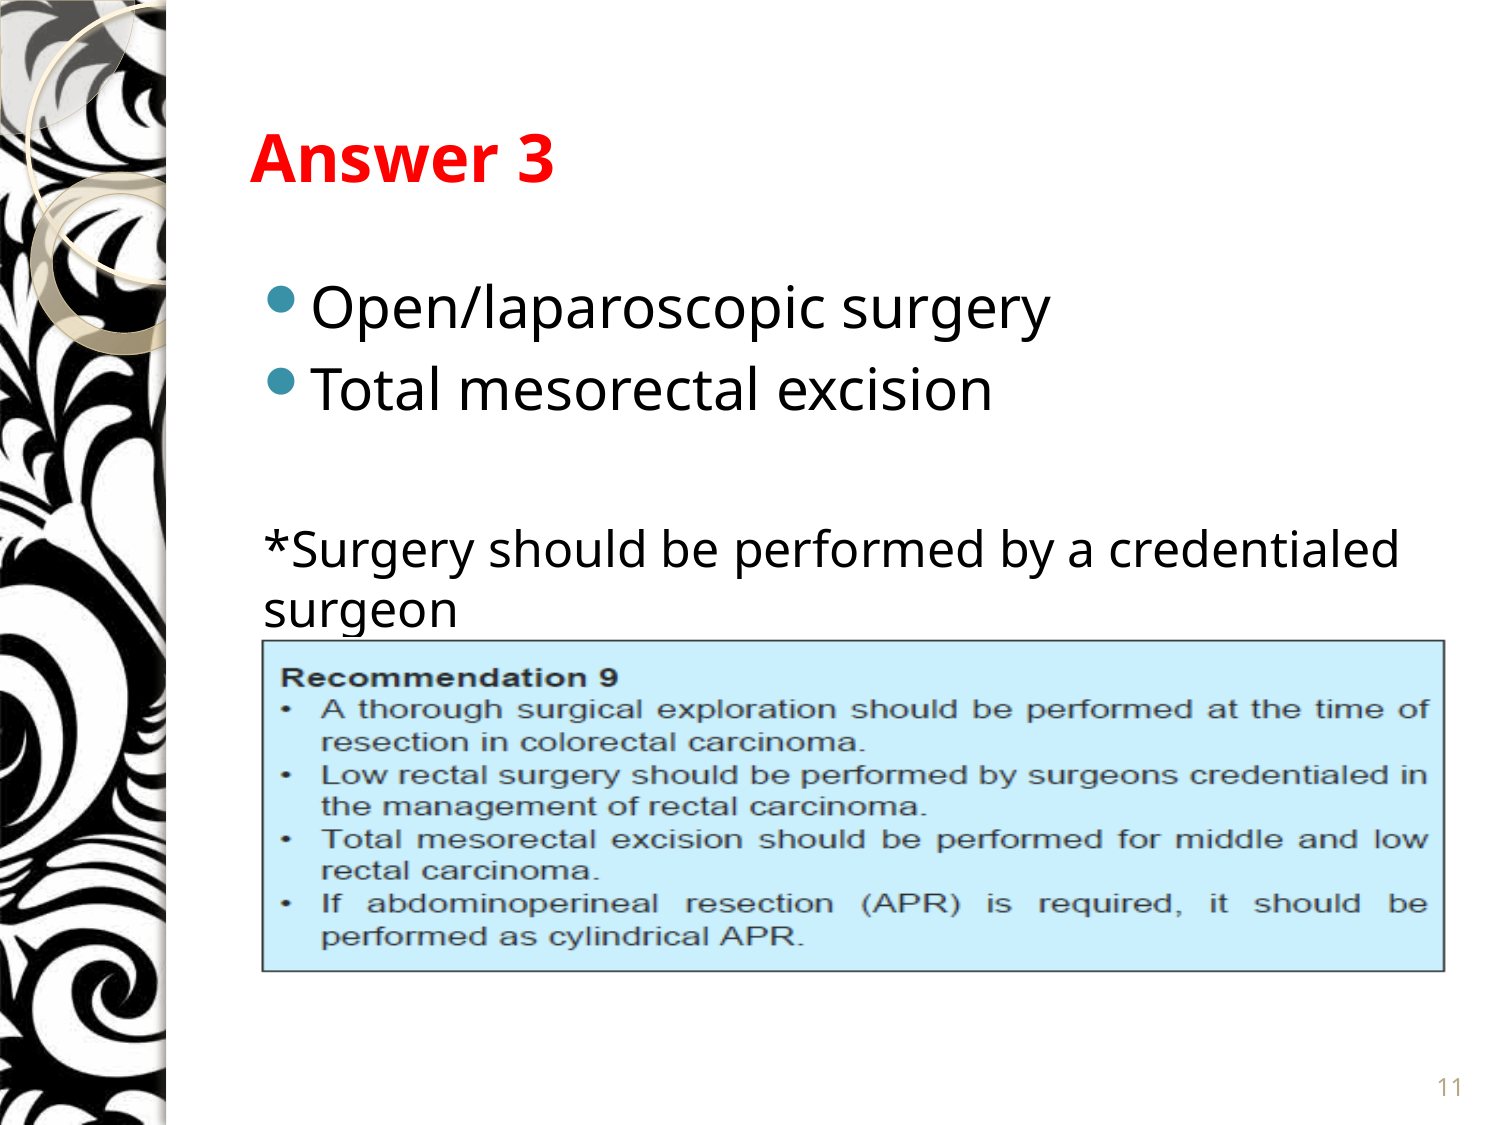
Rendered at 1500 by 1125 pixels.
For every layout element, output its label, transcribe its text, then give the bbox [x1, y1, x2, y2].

picture [136, 0, 164, 4]
picture [53, 241, 160, 332]
slide_number 11 [1413, 1034, 1488, 1113]
picture [260, 637, 1451, 977]
picture [0, 134, 166, 1125]
picture [62, 195, 160, 280]
title Answer 3 [235, 62, 1466, 250]
picture [32, 13, 160, 207]
list Open/laparoscopic surgery Total mesorectal excision *Surgery should be performed by a credentialed surgeon [235, 262, 1450, 1050]
